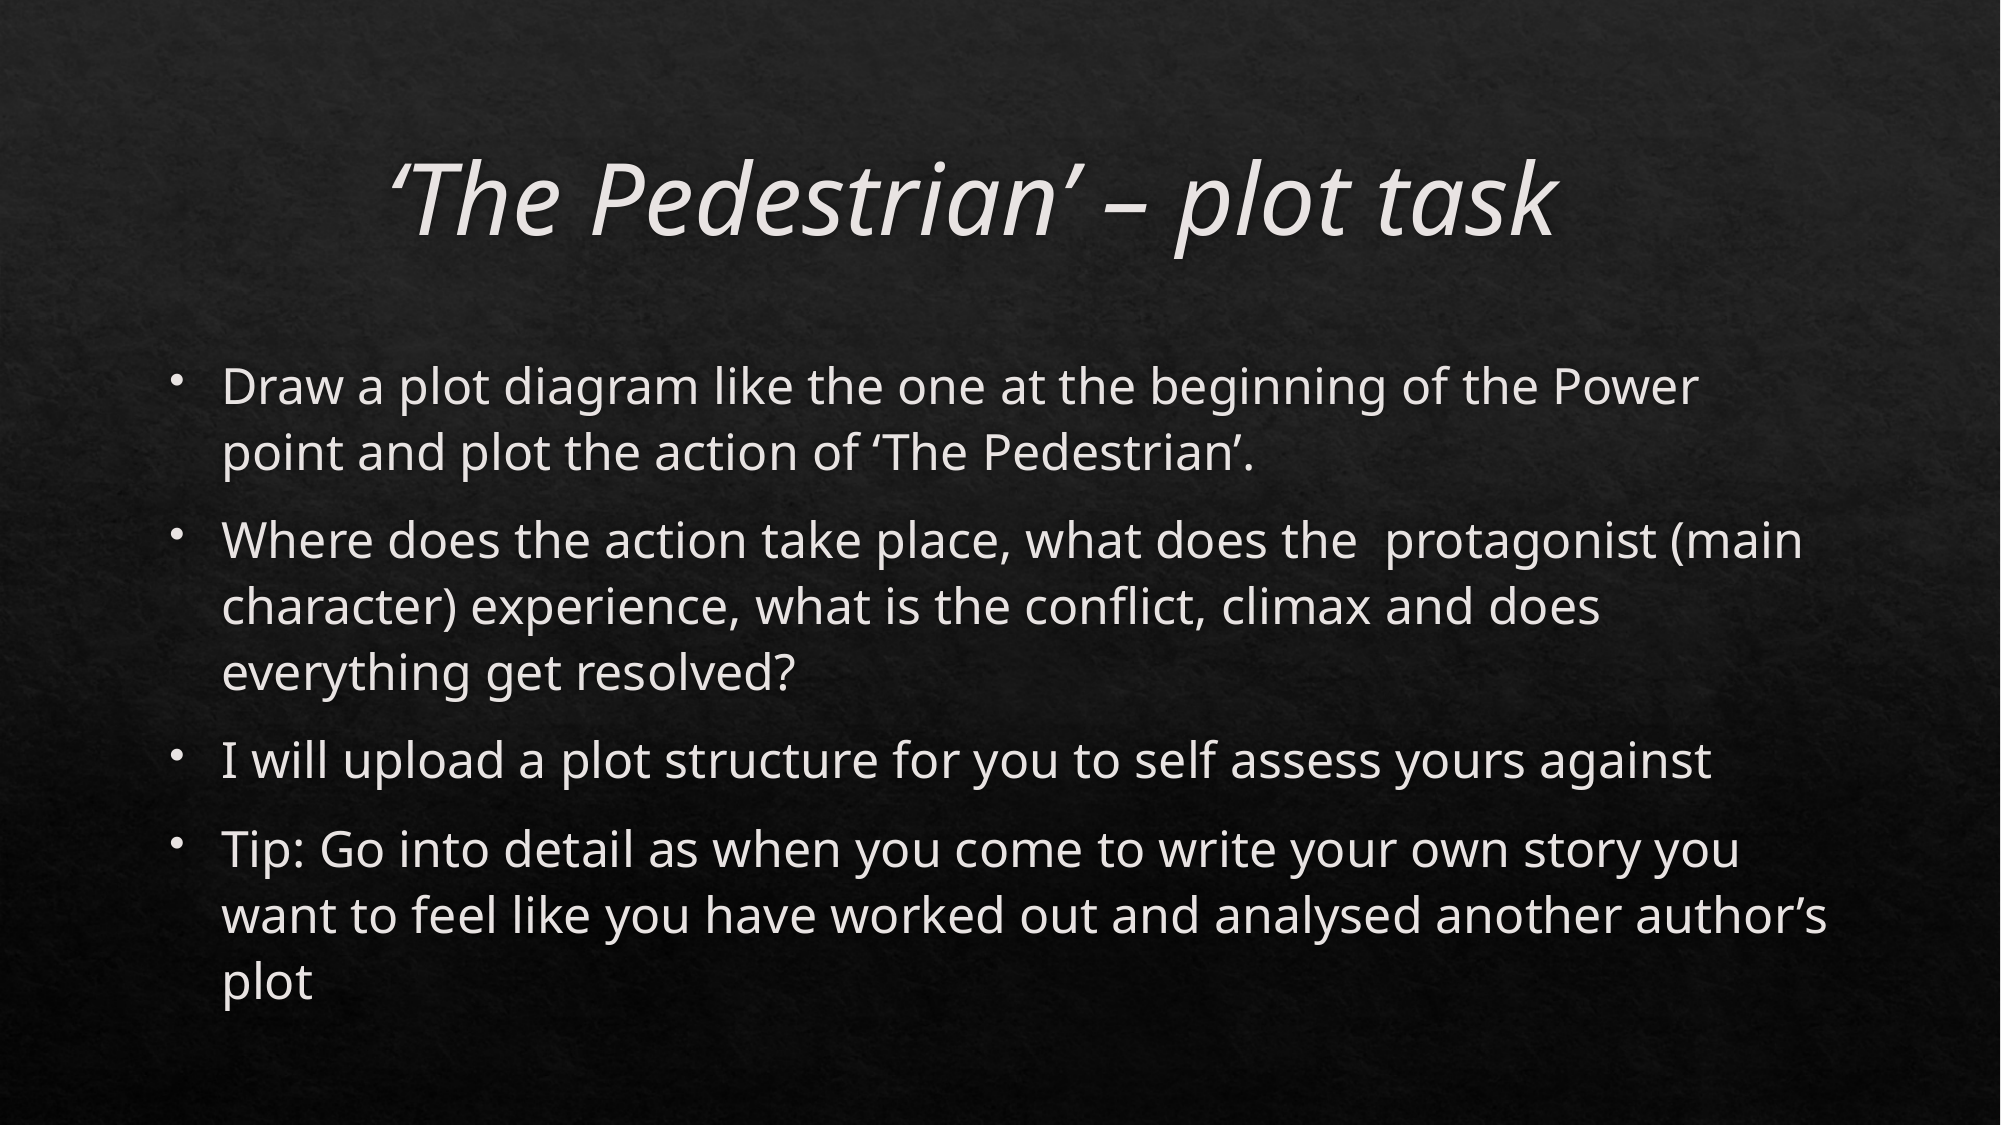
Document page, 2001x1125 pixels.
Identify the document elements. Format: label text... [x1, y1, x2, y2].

list Draw a plot diagram like the one at the beginning of the Power point and plot the action of ‘The Pedestrian’. Where does the action take place, what does the protagonist (main character) experience, what is the conflict, climax and does everything get resolved? I will upload a plot structure for you to self assess yours against Tip: Go into detail as when you come to write your own story you want to feel like you have worked out and analysed another author’s plot [149, 340, 1849, 950]
title ‘The Pedestrian’ – plot task [149, 99, 1849, 307]
